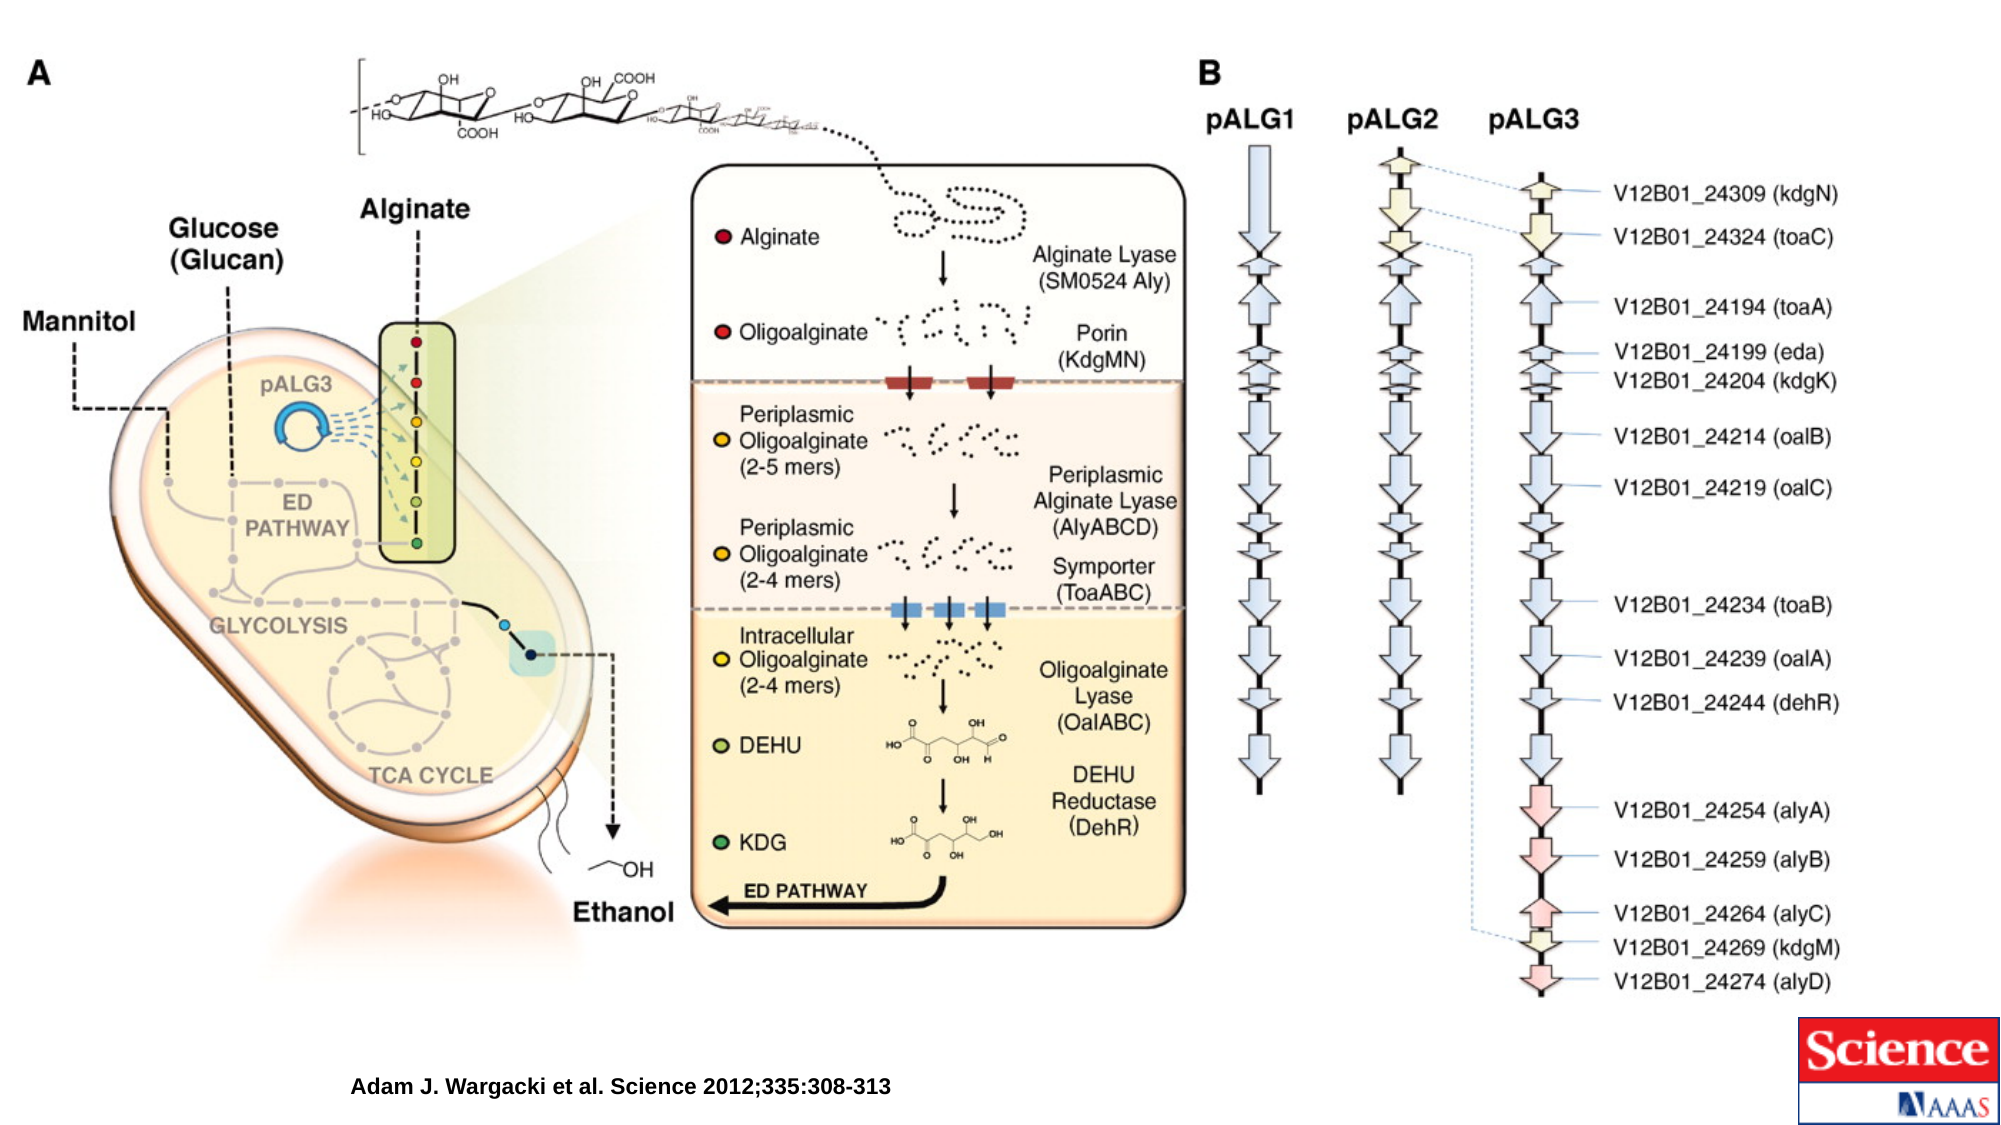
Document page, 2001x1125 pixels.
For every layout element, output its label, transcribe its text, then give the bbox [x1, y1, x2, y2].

text_box Adam J. Wargacki et al. Science 2012;335:308-313 [350, 1071, 994, 1110]
picture [20, 50, 1848, 1005]
picture [1798, 1017, 2000, 1125]
